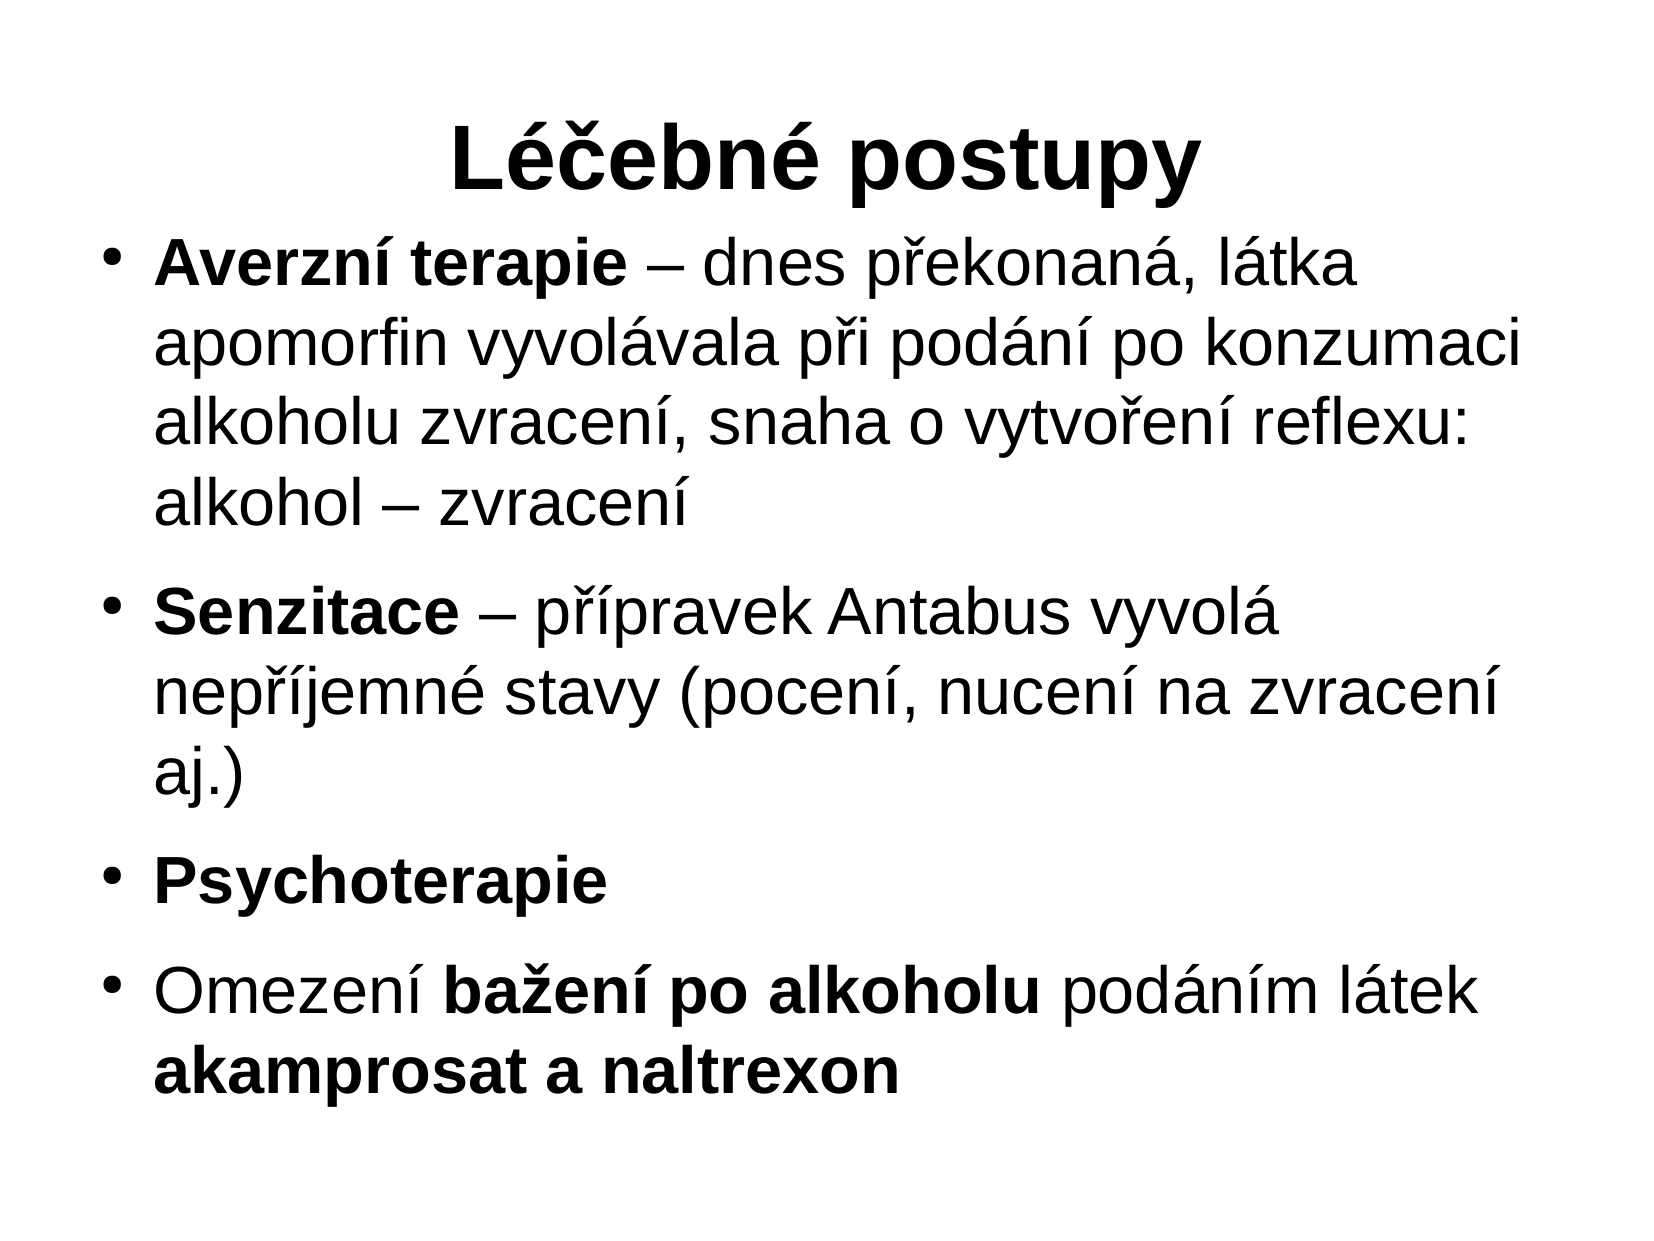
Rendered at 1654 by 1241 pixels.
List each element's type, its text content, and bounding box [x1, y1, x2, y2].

title Léčebné postupy [82, 49, 1571, 218]
list Averzní terapie – dnes překonaná, látka apomorfin vyvolávala při podání po konzumaci alkoholu zvracení, snaha o vytvoření reflexu: alkohol – zvracení Senzitace – přípravek Antabus vyvolá nepříjemné stavy (pocení, nucení na zvracení aj.) Psychoterapie Omezení bažení po alkoholu podáním látek akamprosat a naltrexon [82, 218, 1571, 1109]
